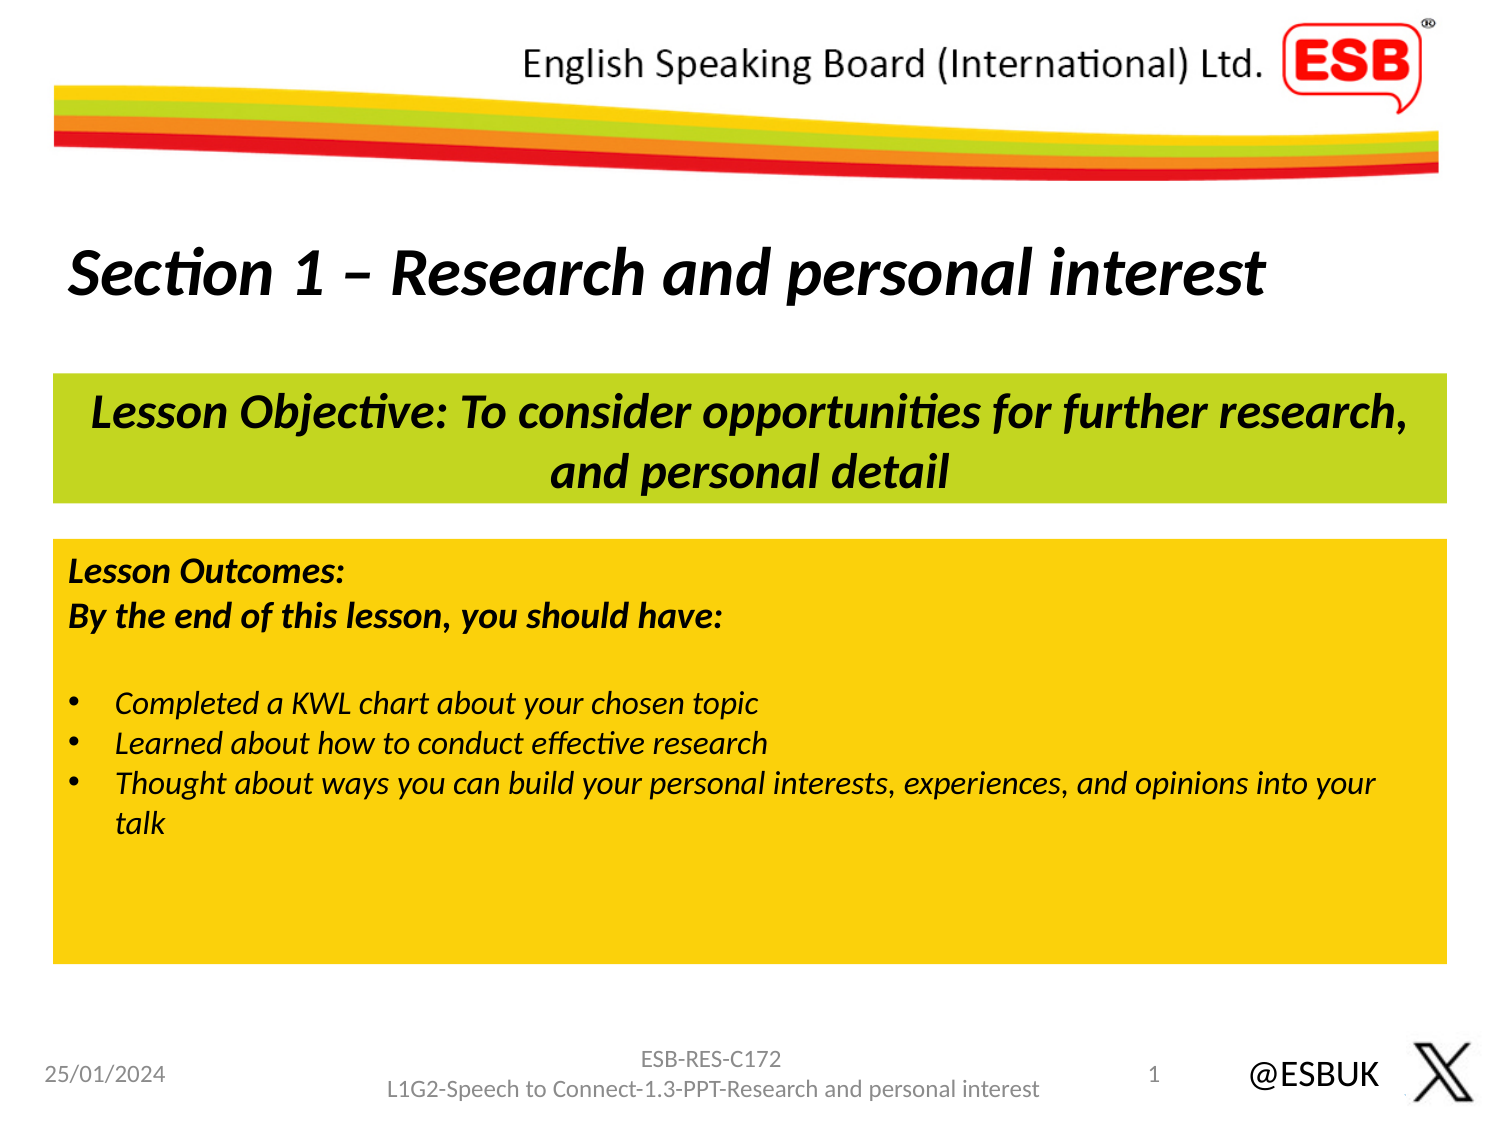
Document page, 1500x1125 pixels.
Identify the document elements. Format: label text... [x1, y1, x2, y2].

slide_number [29, 1042, 366, 1103]
text_box Lesson Outcomes: By the end of this lesson, you should have: Completed a KWL chart about your chosen topic Learned about how to conduct effective research Thought about ways you can build your personal interests, experiences, and opinions into your talk [52, 538, 1448, 965]
text_box Section 1 – Research and personal interest [53, 208, 1347, 338]
footer ESB-RES-C172 L1G2-Speech to Connect-1.3-PPT-Research and personal interest [366, 1042, 930, 1103]
picture [1404, 1031, 1485, 1114]
picture [0, 0, 1500, 189]
slide_number 1 [930, 1042, 1176, 1103]
text_box Lesson Objective: To consider opportunities for further research, and personal detail [52, 372, 1448, 504]
